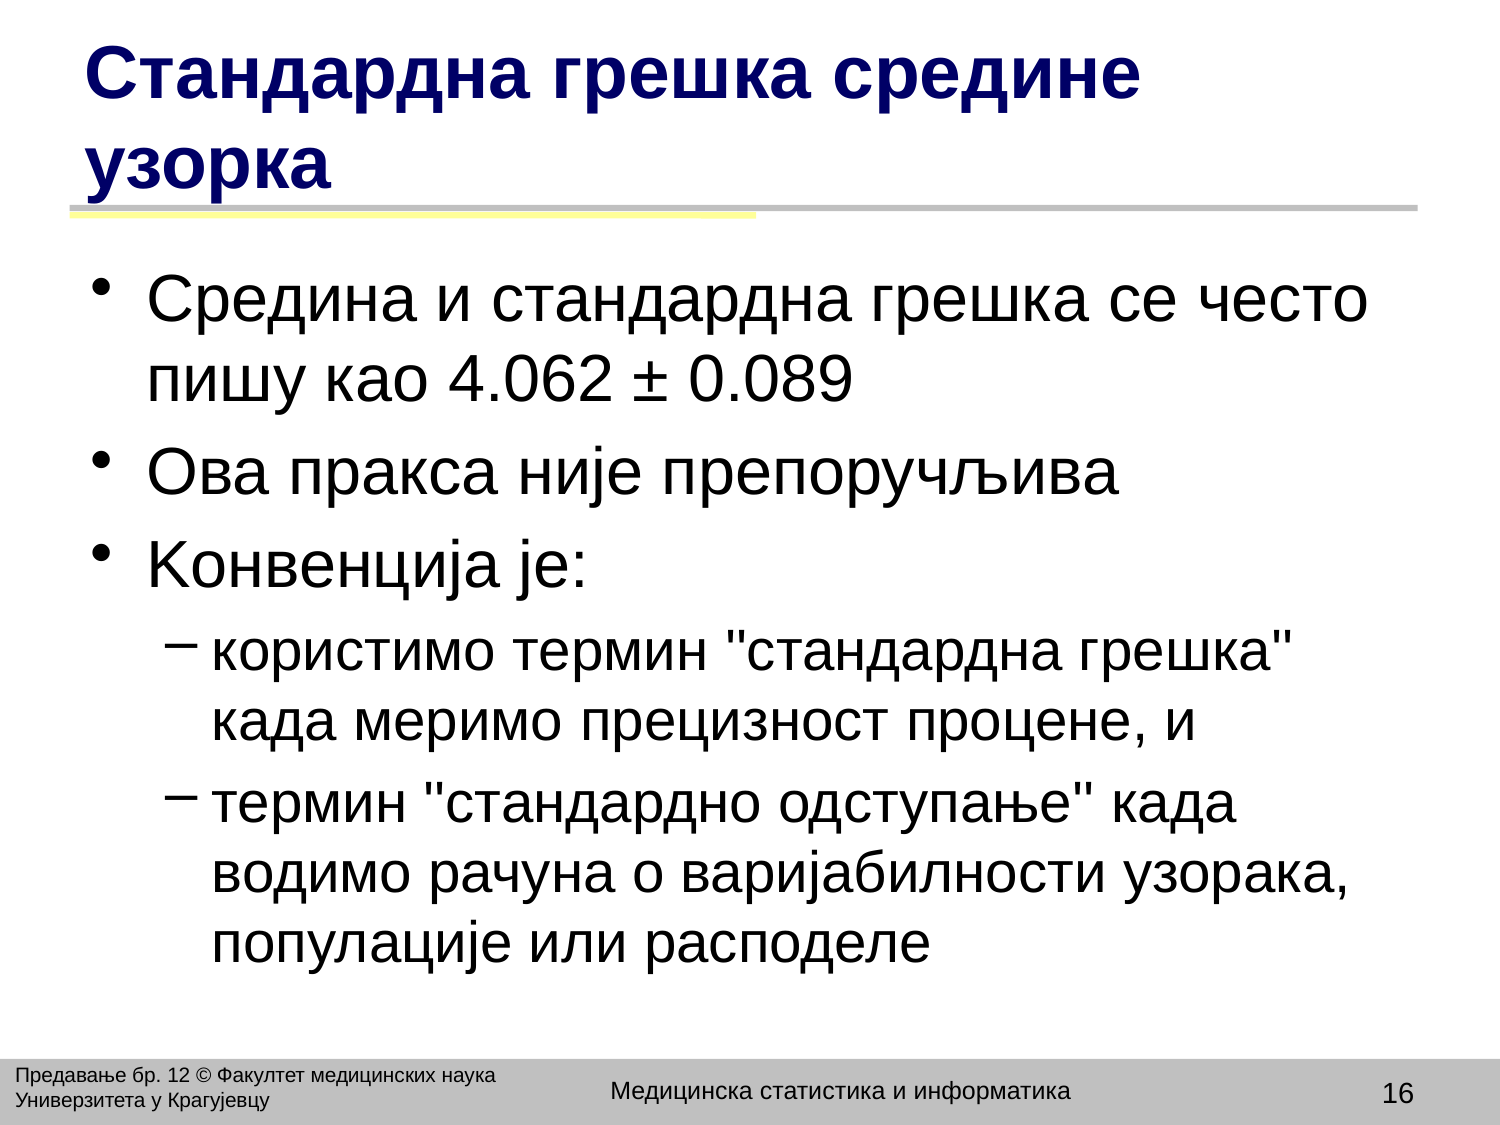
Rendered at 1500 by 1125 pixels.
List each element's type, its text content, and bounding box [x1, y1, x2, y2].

footer Медицинска статистика и информатика [512, 1066, 1170, 1125]
slide_number Предавање бр. 12 © Факултет медицинских наука Универзитета у Крагујевцу [0, 1053, 601, 1108]
list Средина и стандардна грешка се често пишу као 4.062 ± 0.089 Ова пракса није препоручљива Kонвенција је: користимо термин ''стандардна грешка'' када меримо прецизност процене, и термин ''стандардно одступање'' када водимо рачуна о варијабилности узорака, популације или расподеле [74, 246, 1426, 1023]
slide_number 16 [1181, 1066, 1430, 1125]
title Стандардна грешка средине узорка [69, 19, 1426, 208]
